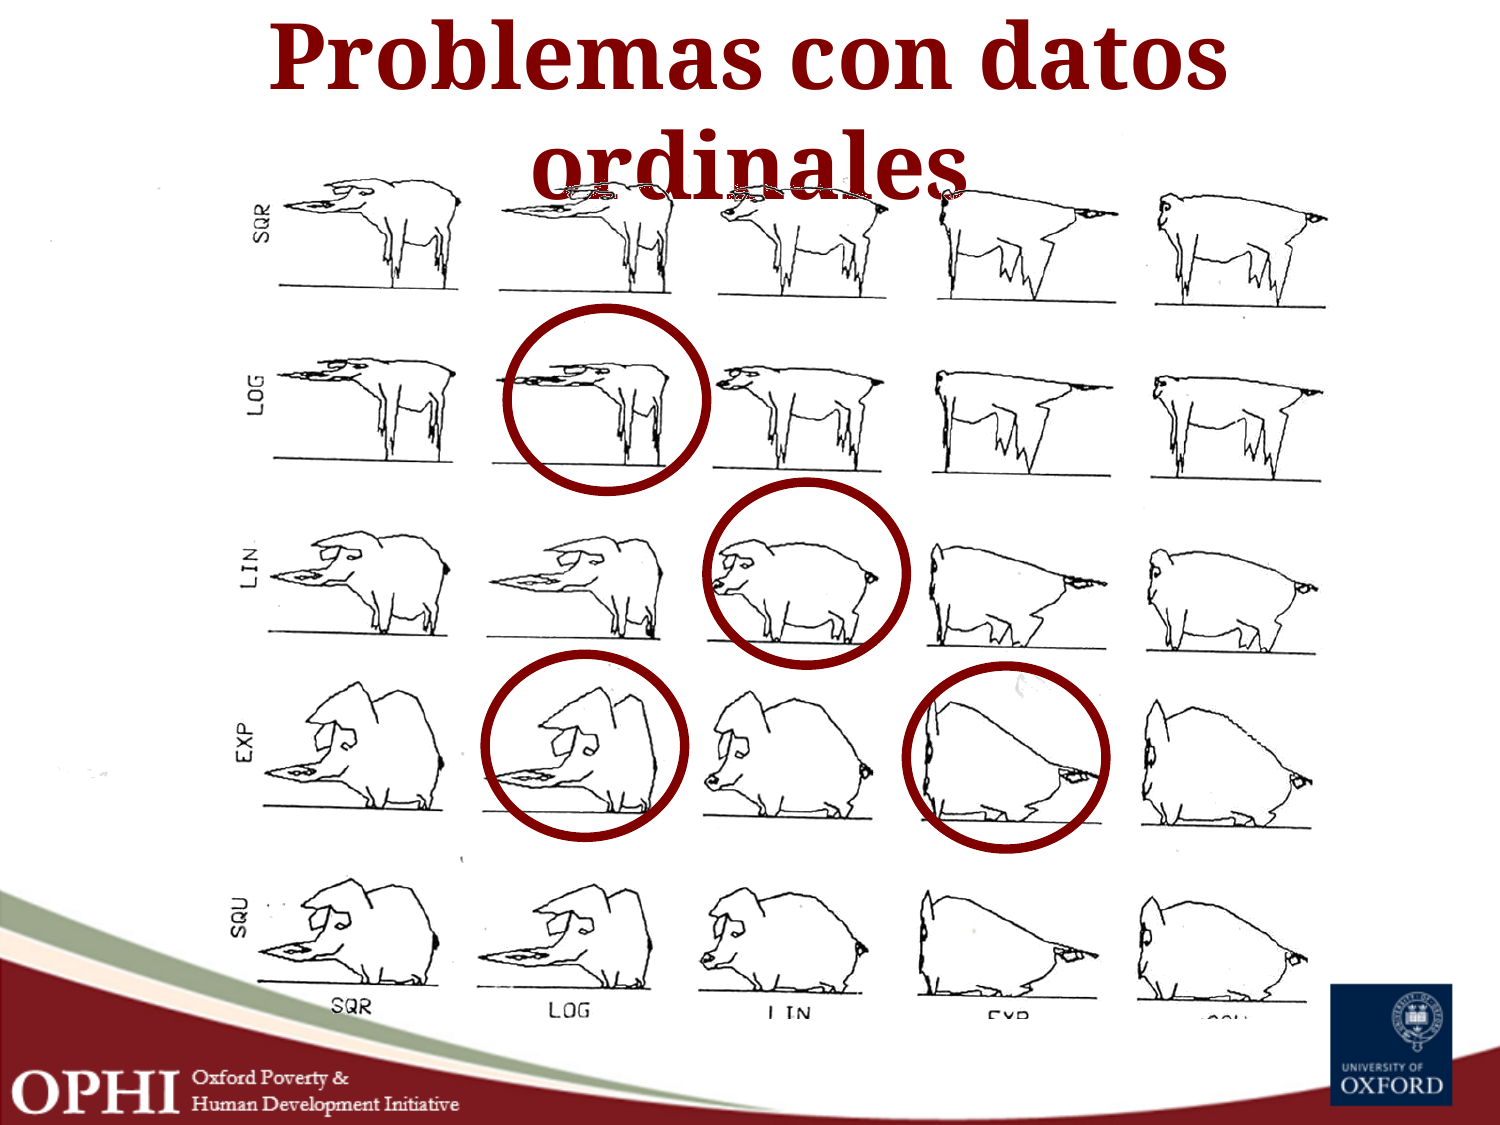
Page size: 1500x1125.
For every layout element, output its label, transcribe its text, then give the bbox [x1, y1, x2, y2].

text_box Problemas con datos ordinales [112, 7, 1388, 208]
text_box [47, 114, 1339, 1019]
picture [0, 0, 1500, 1125]
